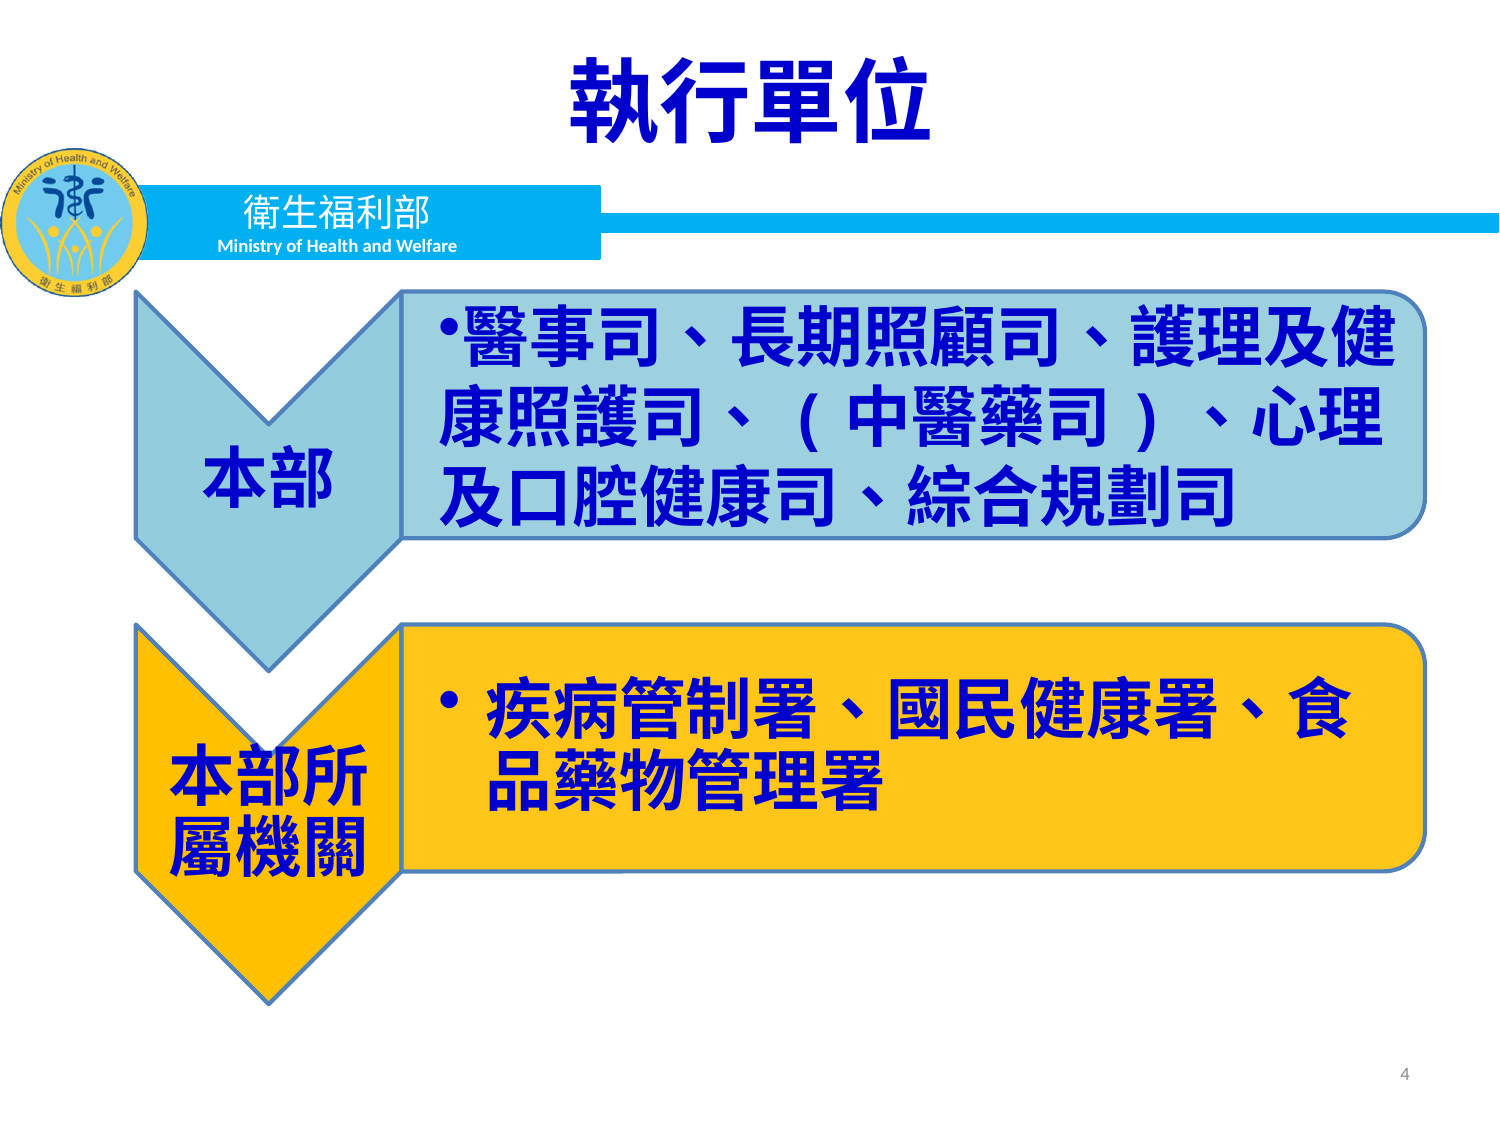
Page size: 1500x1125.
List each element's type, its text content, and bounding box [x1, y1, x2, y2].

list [135, 290, 1426, 1006]
slide_number 4 [1074, 1042, 1425, 1103]
picture [0, 148, 148, 297]
title 執行單位 [75, 4, 1426, 192]
